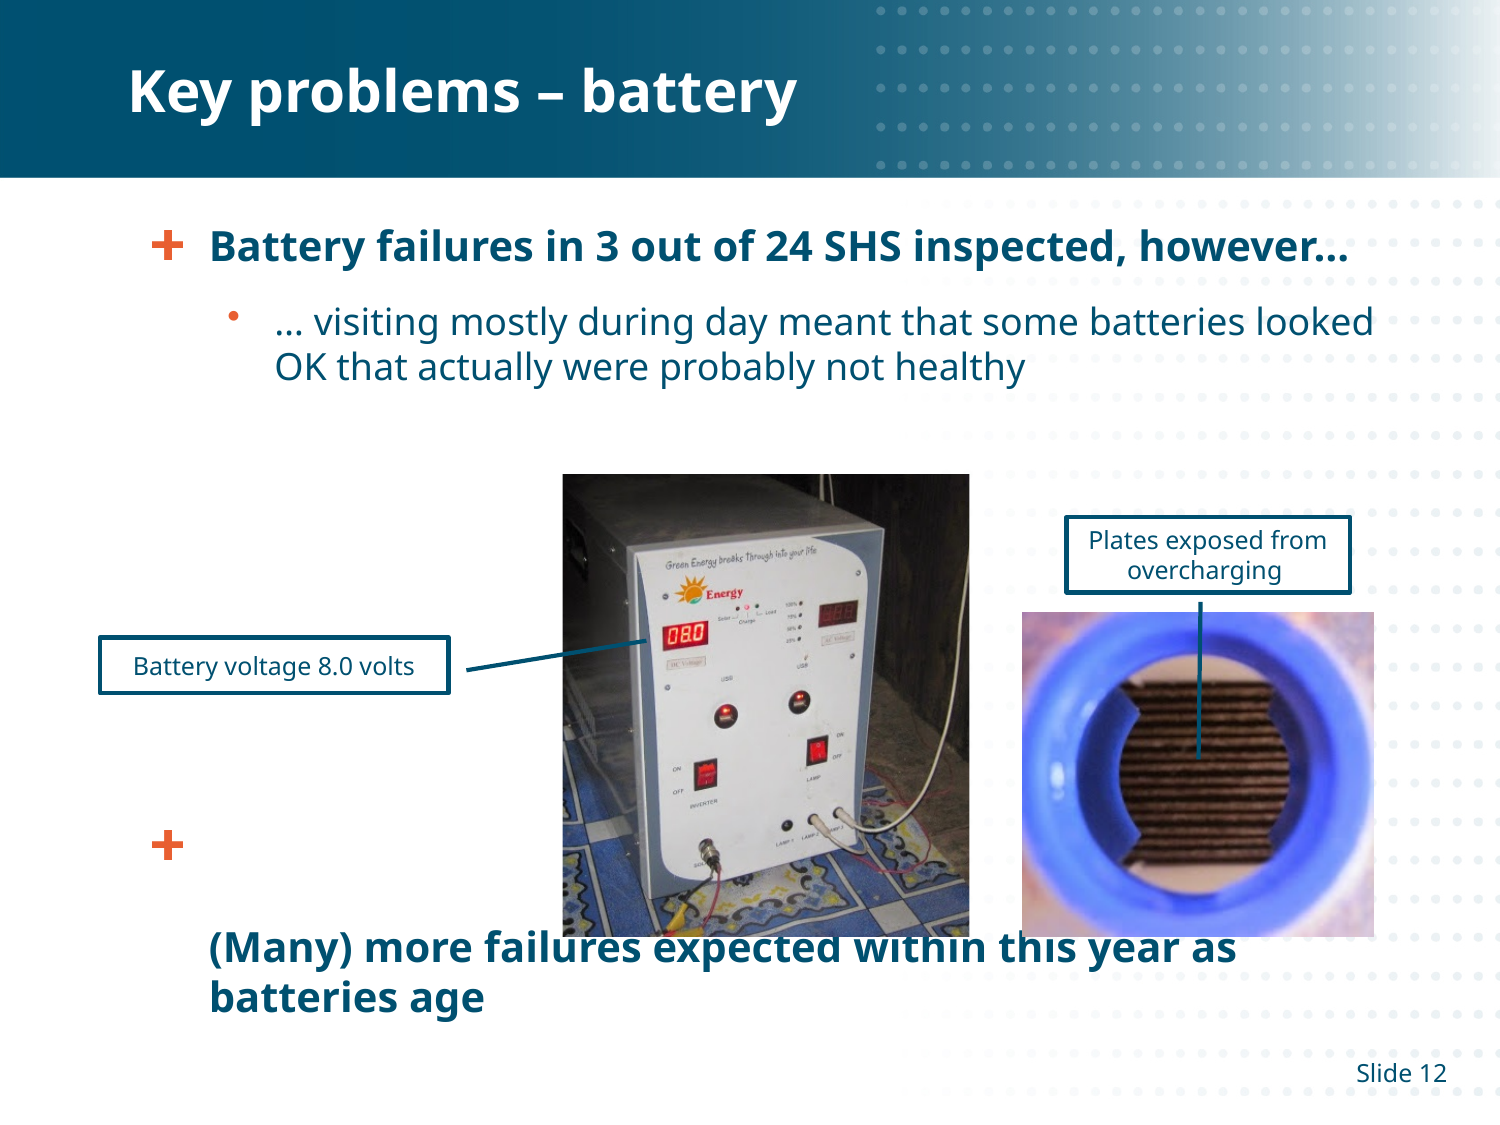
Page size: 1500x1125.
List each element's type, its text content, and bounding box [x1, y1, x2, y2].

slide_number 12 [1112, 1049, 1463, 1125]
picture [0, 0, 1500, 1125]
text_box Battery voltage 8.0 volts [466, 653, 557, 673]
text_box Battery voltage 8.0 volts [98, 635, 451, 695]
text_box Plates exposed from overcharging [1064, 515, 1352, 595]
list Battery failures in 3 out of 24 SHS inspected, however… … visiting mostly during day meant that some batteries looked OK that actually were probably not healthy (Many) more failures expected within this year as batteries age [137, 212, 1438, 955]
title Key problems – battery [112, 0, 1338, 184]
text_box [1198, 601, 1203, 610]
